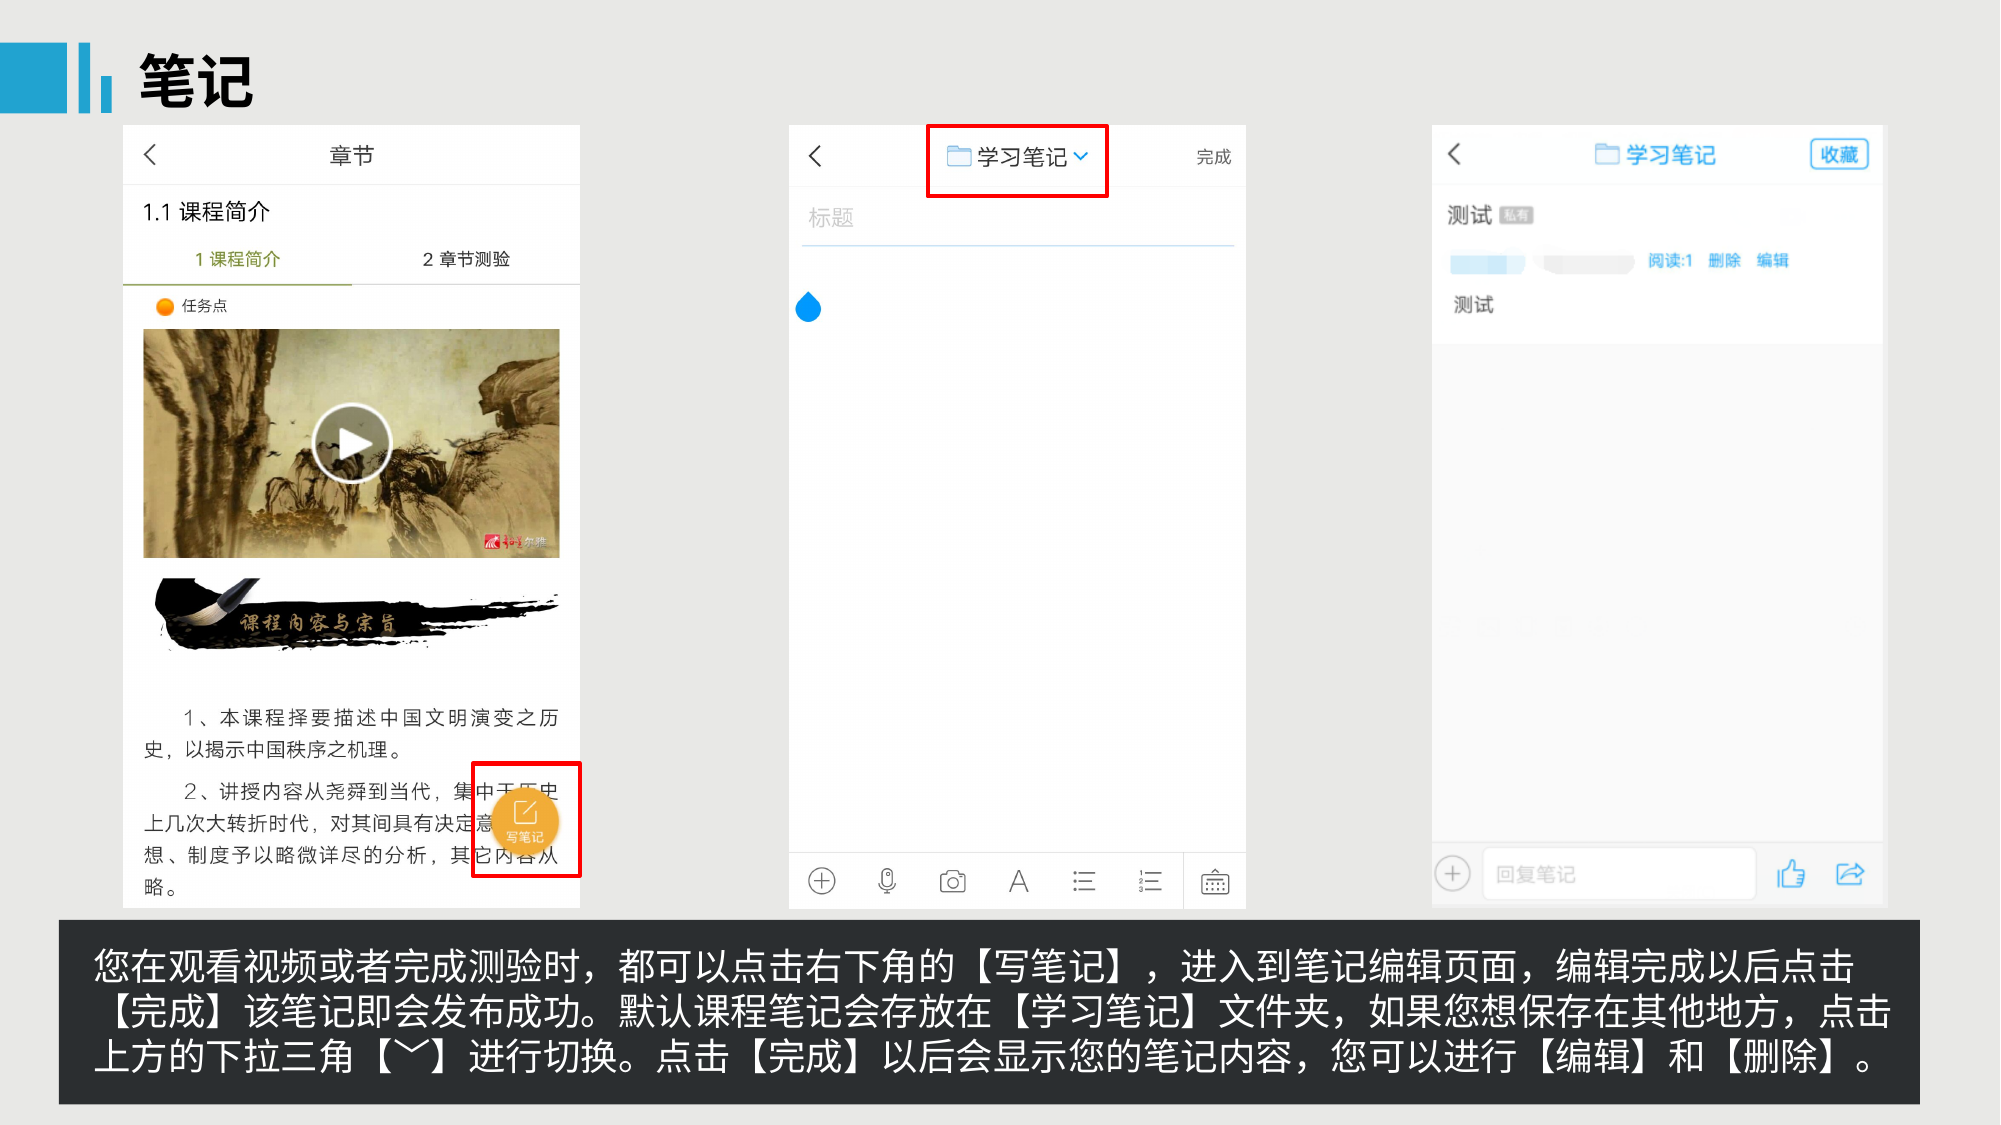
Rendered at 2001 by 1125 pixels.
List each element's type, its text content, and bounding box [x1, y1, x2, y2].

picture [789, 125, 1246, 909]
text_box [0, 41, 69, 116]
text_box [99, 74, 114, 115]
text_box 您在观看视频或者完成测验时，都可以点击右下角的【写笔记】，进入到笔记编辑页面，编辑完成以后点击【完成】该笔记即会发布成功。默认课程笔记会存放在【学习笔记】文件夹，如果您想保存在其他地方，点击上方的下拉三角【﹀】进行切换。点击【完成】以后会显示您的笔记内容，您可以进行【编辑】和【删除】。 [78, 935, 1920, 1086]
picture [123, 125, 581, 909]
text_box [77, 41, 92, 116]
text_box [57, 918, 1922, 1106]
text_box 笔记 [123, 38, 473, 124]
picture [1431, 125, 1888, 909]
